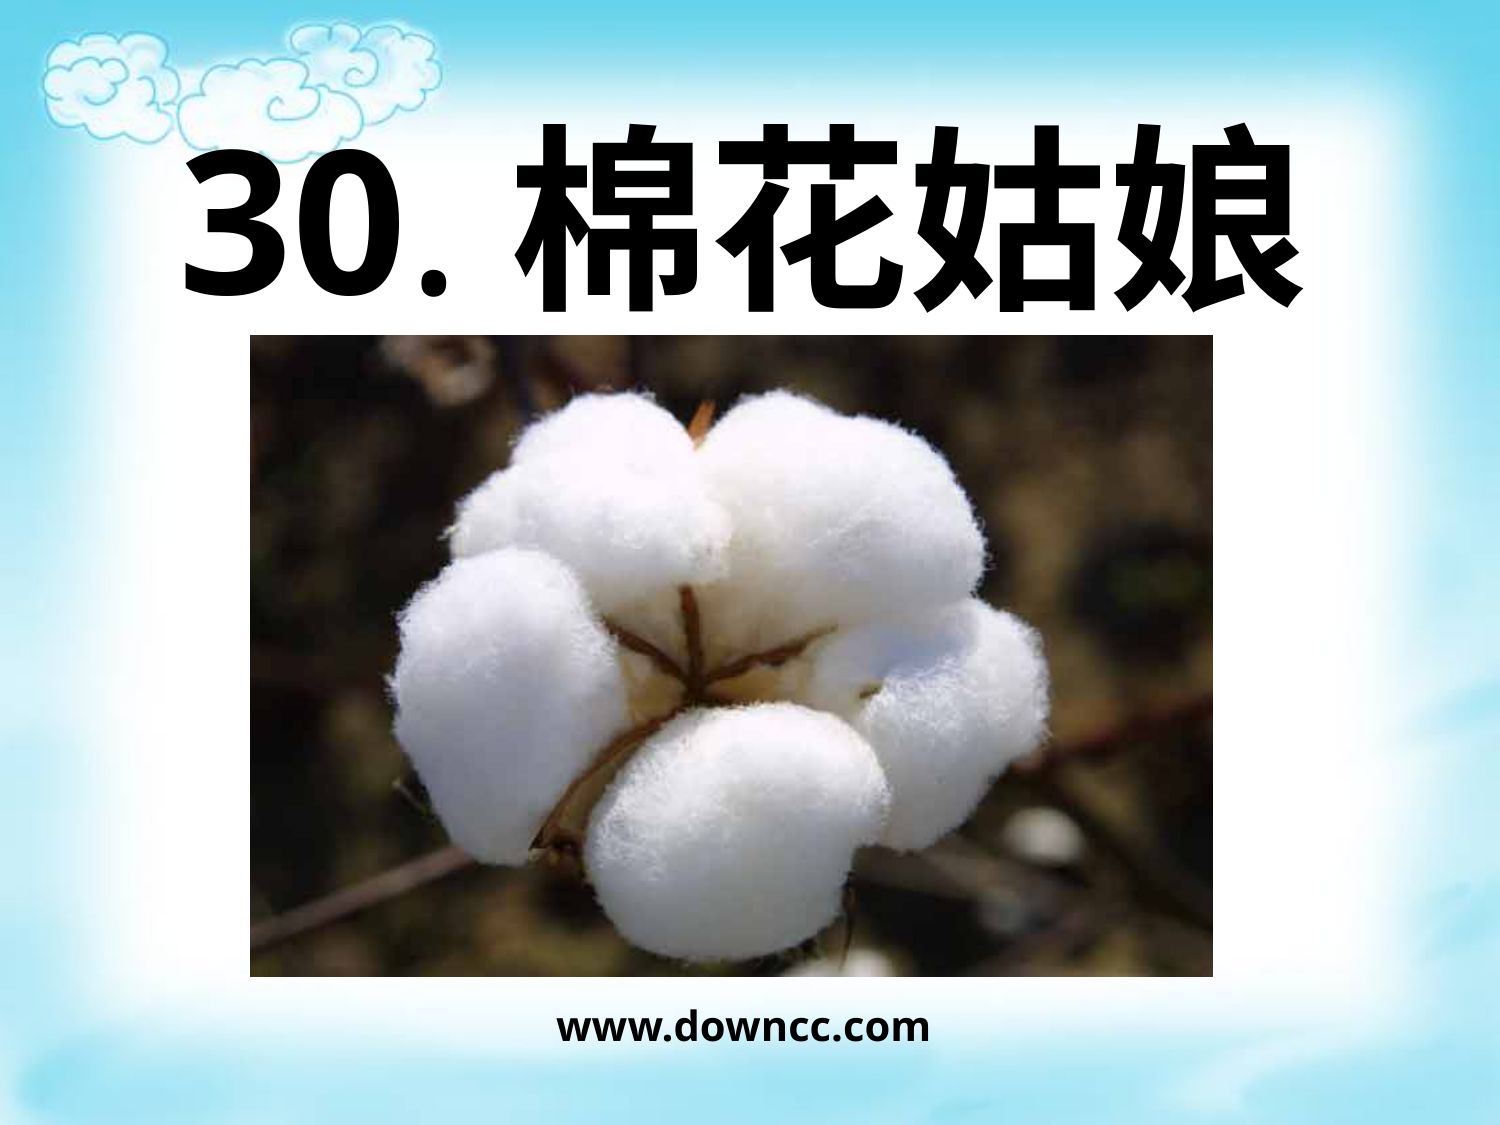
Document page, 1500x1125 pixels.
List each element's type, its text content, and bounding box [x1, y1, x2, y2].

picture [0, 0, 1500, 1125]
text_box www.downcc.com [484, 987, 1003, 1058]
list 30.棉花姑娘 [68, 87, 1419, 325]
